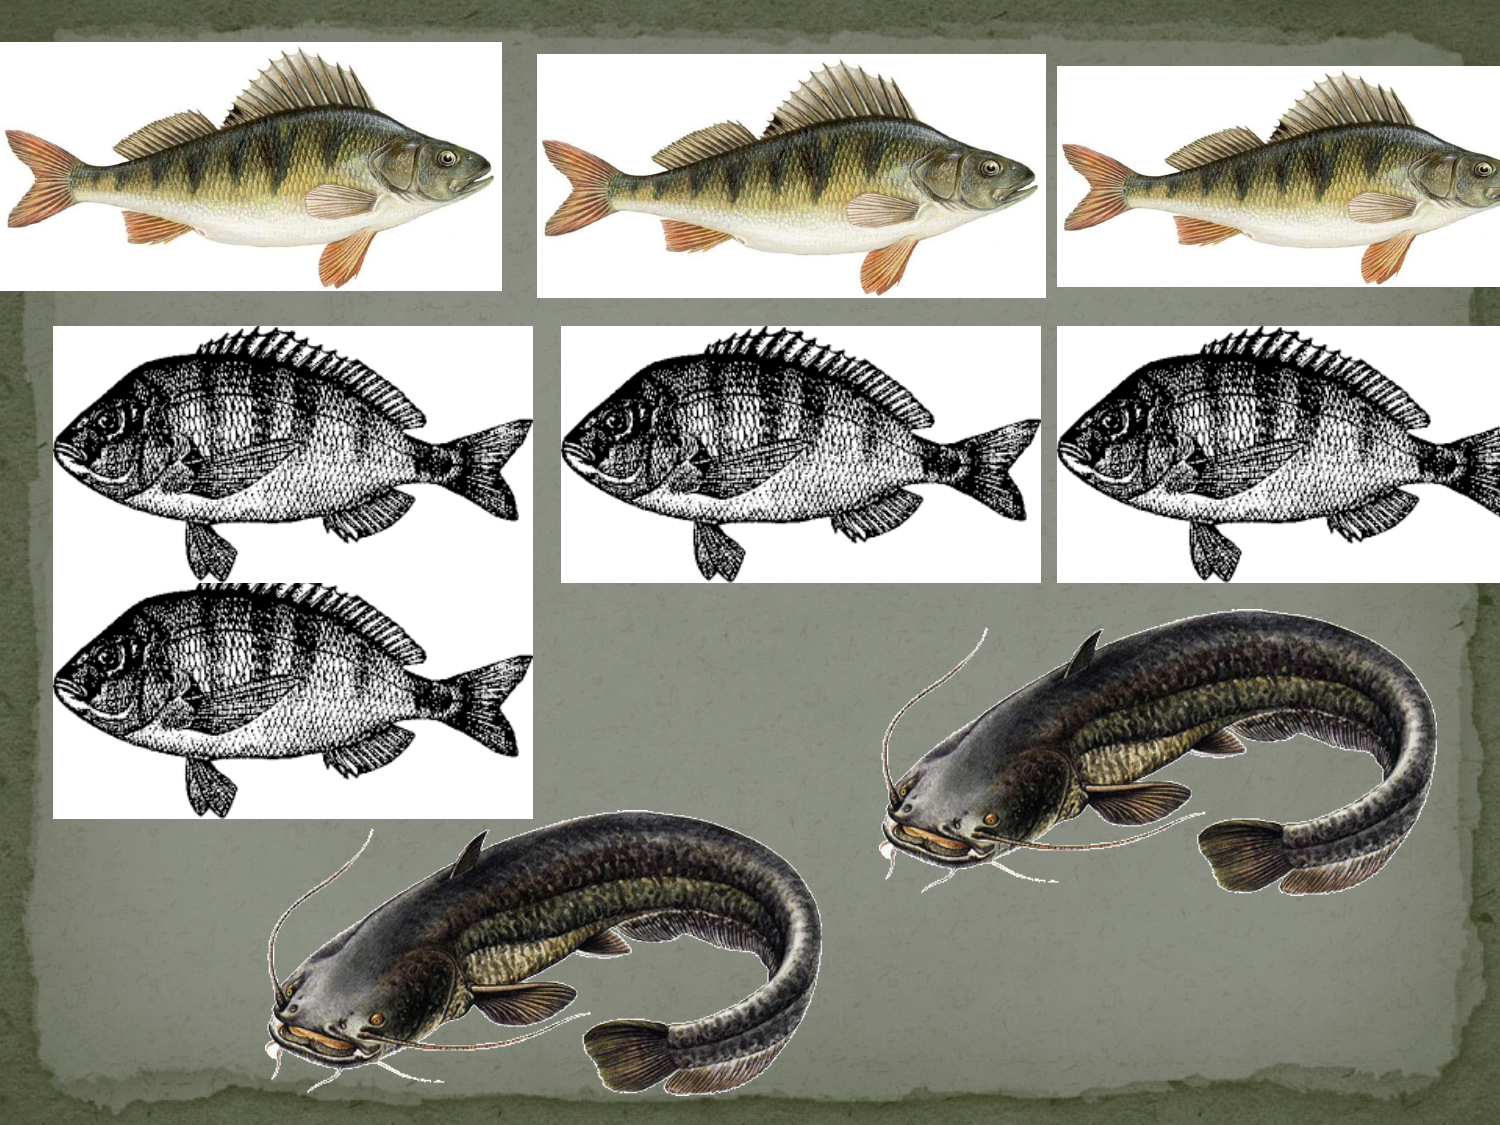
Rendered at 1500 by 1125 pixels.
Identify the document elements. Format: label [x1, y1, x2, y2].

picture [1057, 66, 1500, 287]
picture [53, 326, 822, 1096]
picture [537, 54, 1046, 298]
picture [1057, 326, 1500, 583]
picture [561, 326, 1041, 583]
picture [0, 42, 502, 291]
picture [879, 609, 1437, 896]
